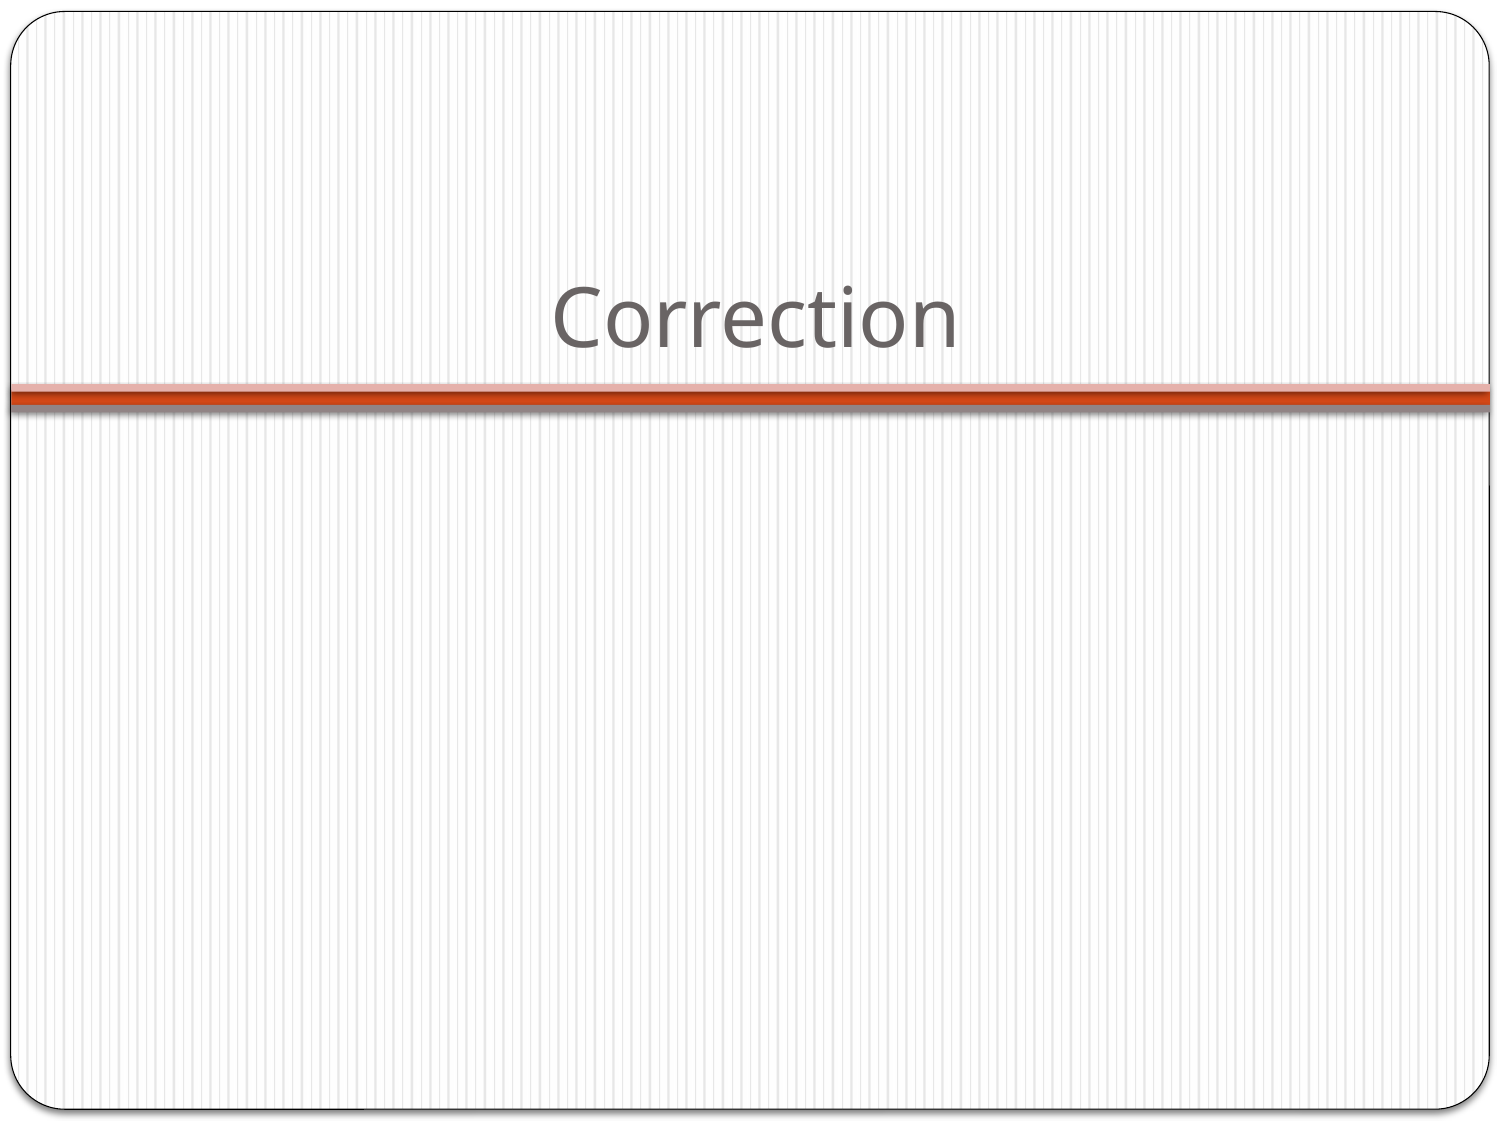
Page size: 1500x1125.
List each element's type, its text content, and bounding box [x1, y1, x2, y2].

title Correction [118, 156, 1394, 380]
